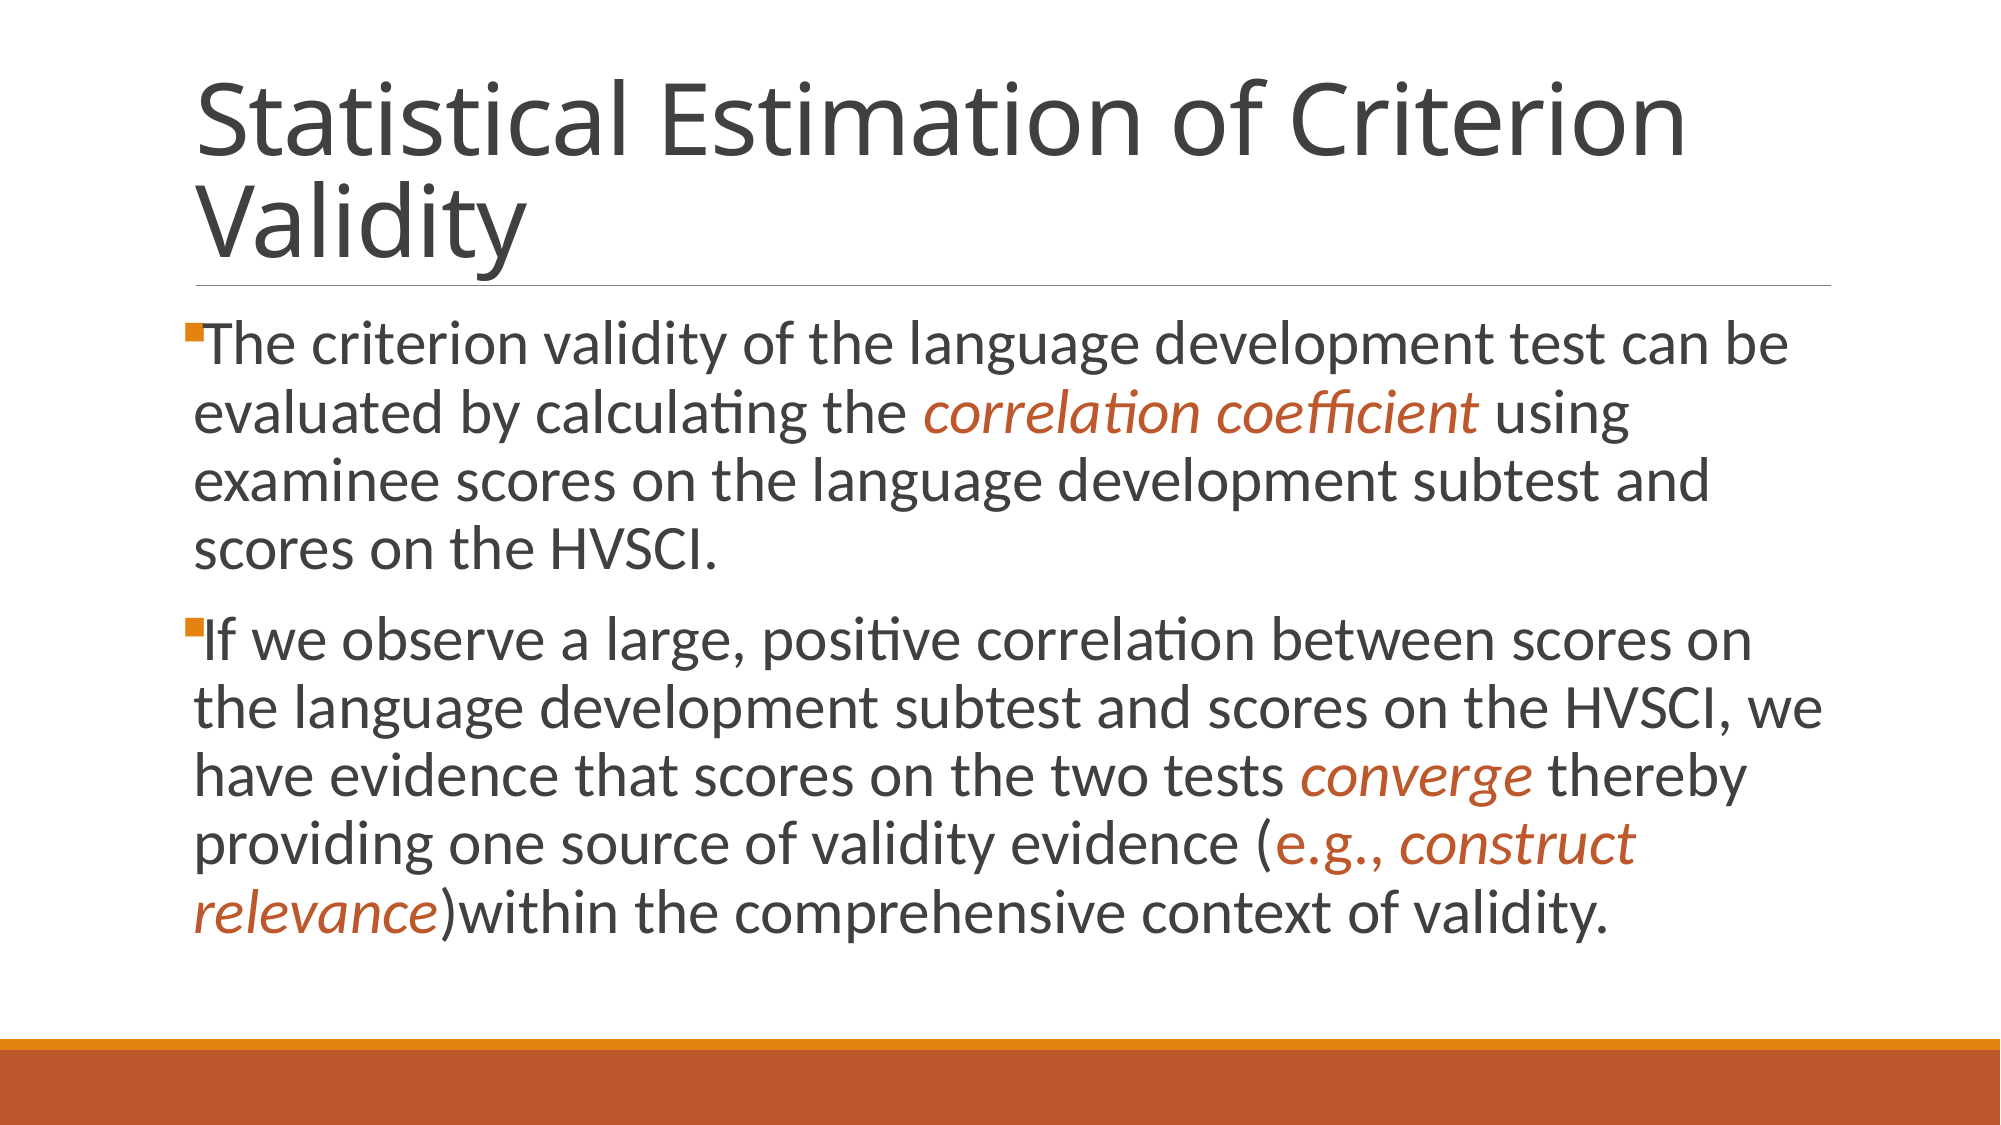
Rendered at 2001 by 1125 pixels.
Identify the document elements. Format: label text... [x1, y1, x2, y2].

title Statistical Estimation of Criterion Validity [180, 47, 1830, 285]
list The criterion validity of the language development test can be evaluated by calculating the correlation coefficient using examinee scores on the language development subtest and scores on the HVSCI. If we observe a large, positive correlation between scores on the language development subtest and scores on the HVSCI, we have evidence that scores on the two tests converge thereby providing one source of validity evidence (e.g., construct relevance)within the comprehensive context of validity. [180, 302, 1830, 963]
